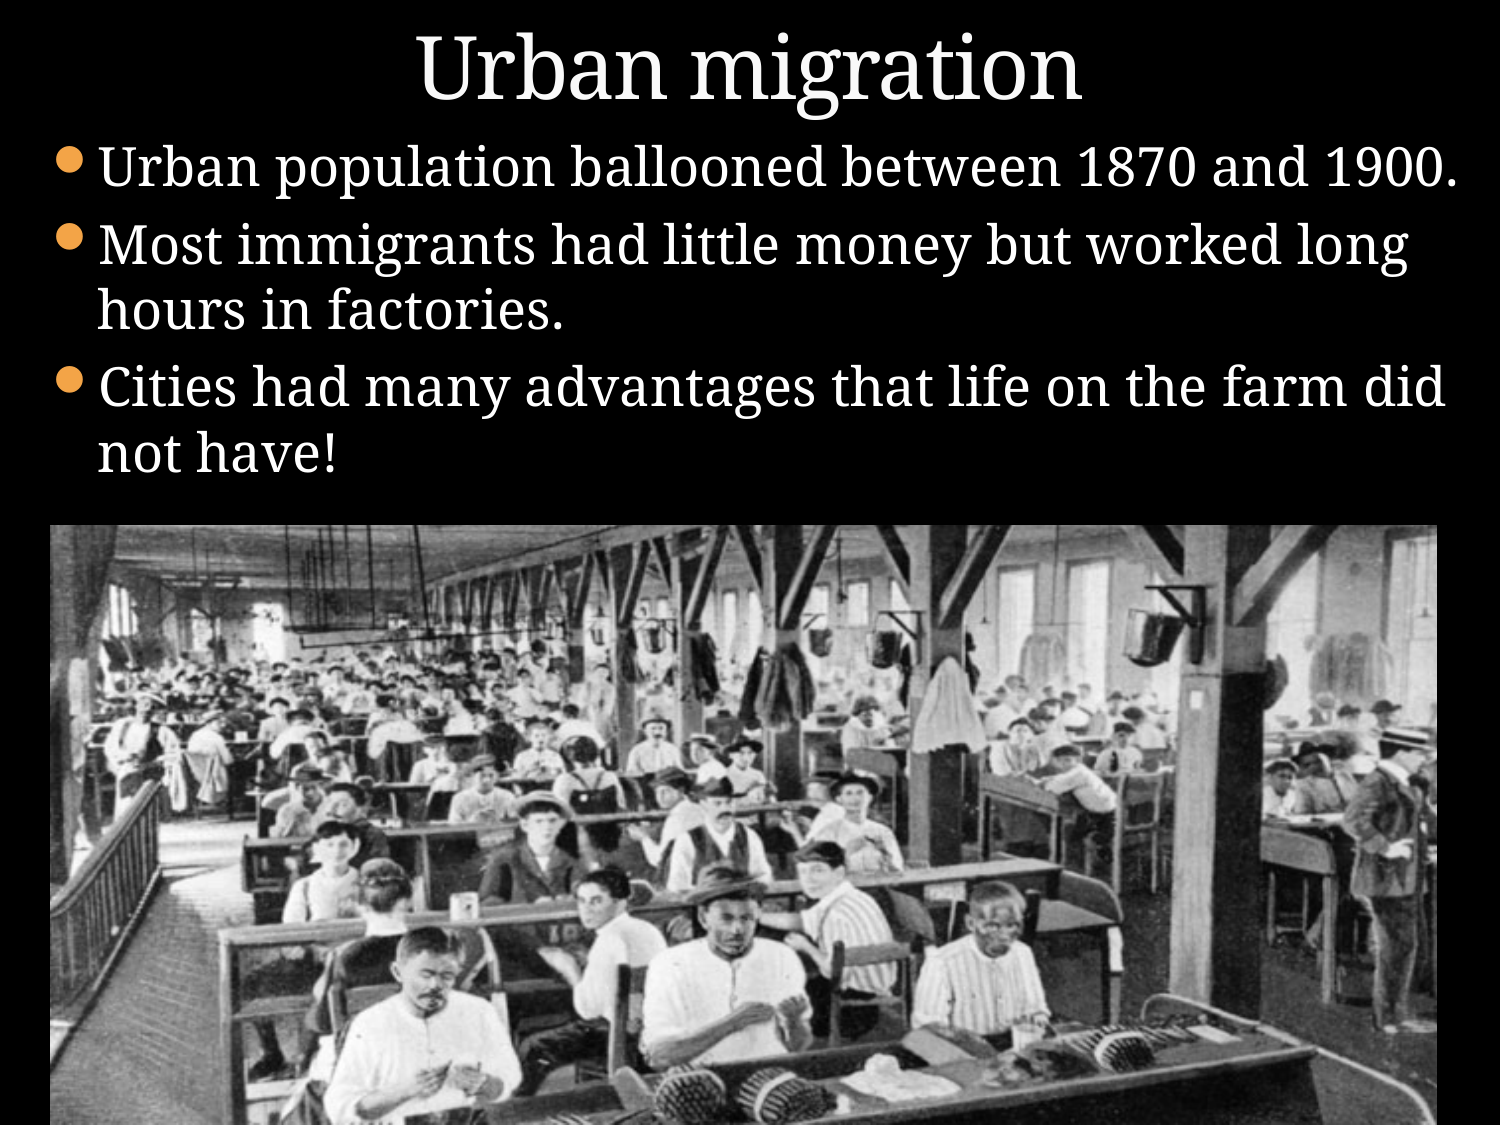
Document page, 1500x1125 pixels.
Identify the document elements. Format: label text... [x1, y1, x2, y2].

title Urban migration [74, 0, 1425, 125]
list Urban population ballooned between 1870 and 1900. Most immigrants had little money but worked long hours in factories. Cities had many advantages that life on the farm did not have! [37, 125, 1500, 525]
picture [50, 525, 1439, 1125]
